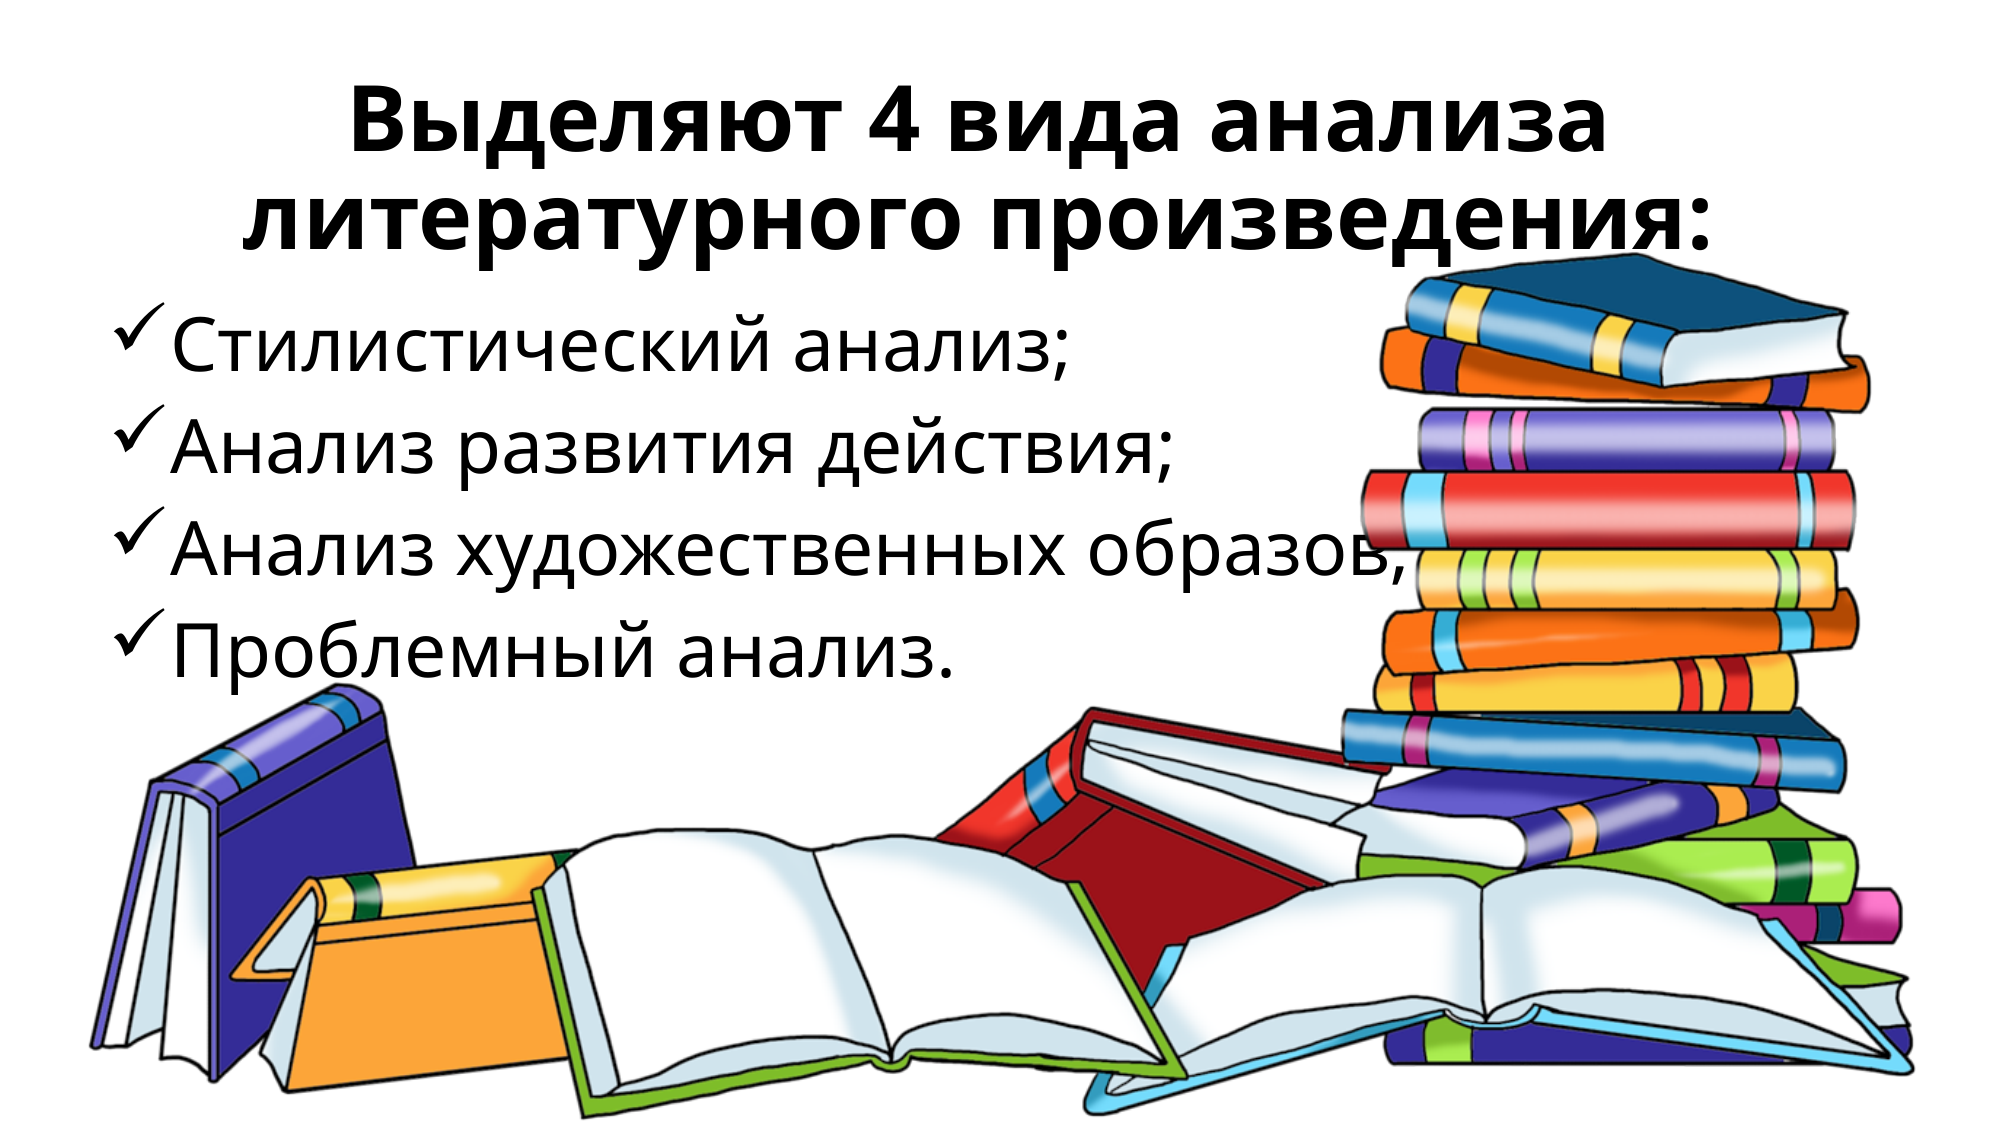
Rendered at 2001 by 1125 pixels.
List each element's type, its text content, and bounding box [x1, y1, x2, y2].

title Выделяют 4 вида анализа литературного произведения: [29, 59, 1930, 282]
picture [70, 248, 1935, 1125]
